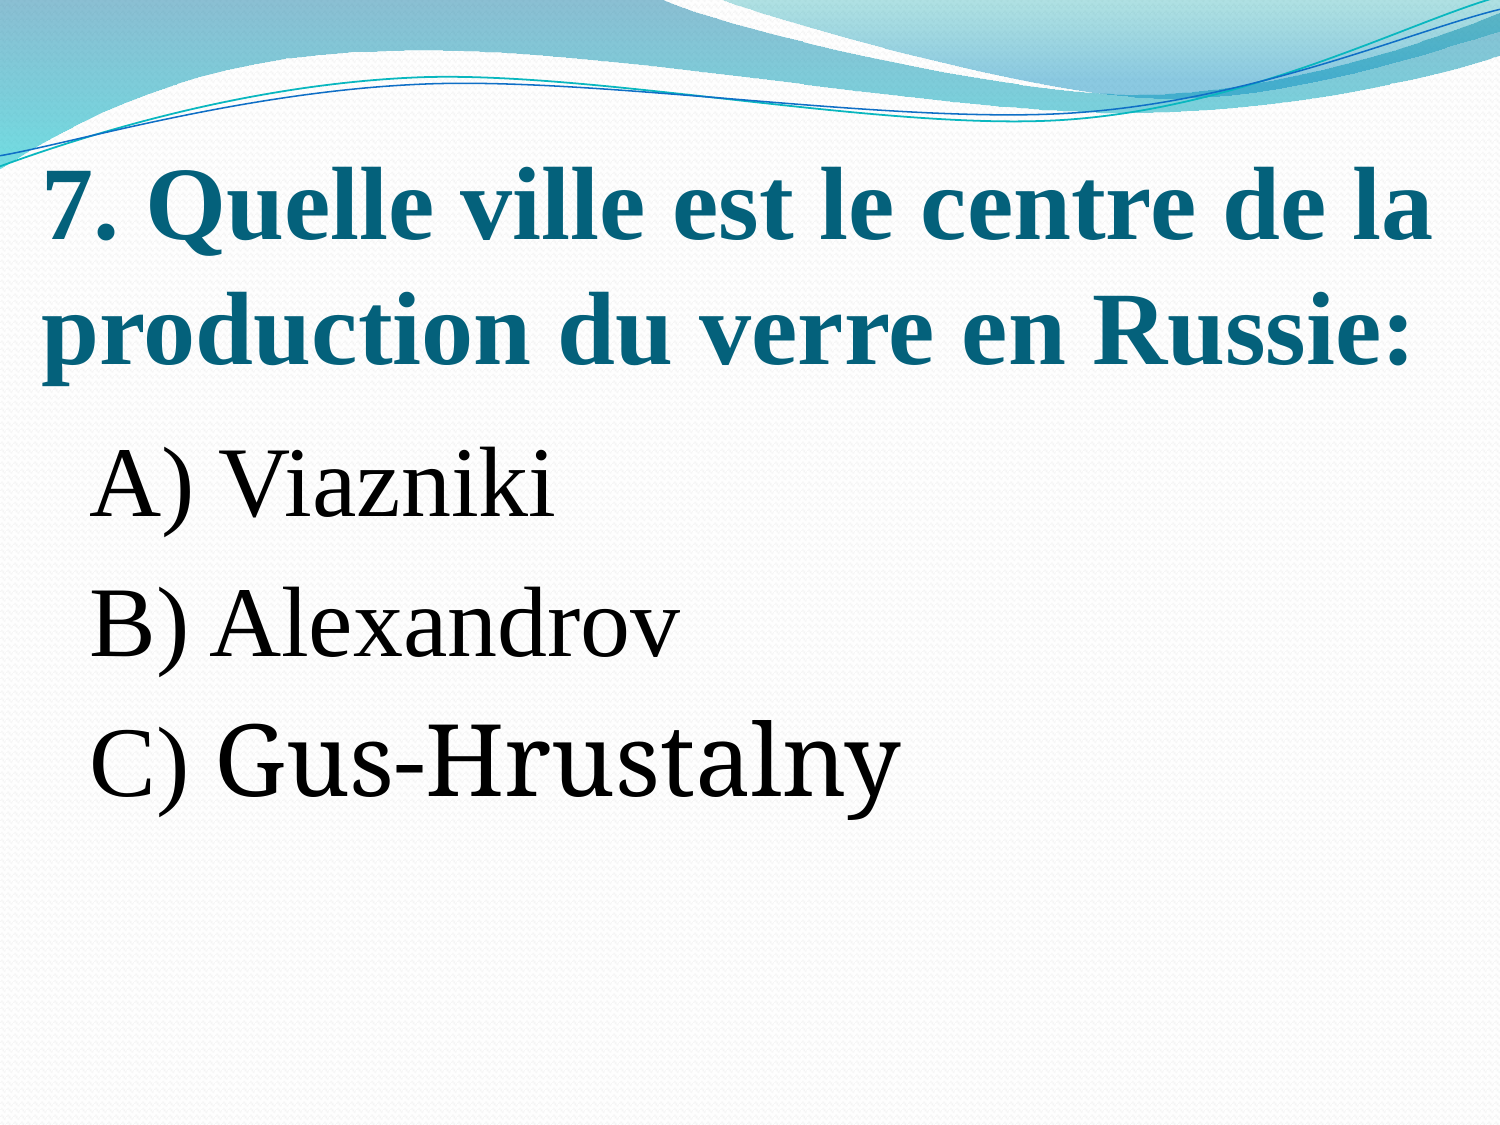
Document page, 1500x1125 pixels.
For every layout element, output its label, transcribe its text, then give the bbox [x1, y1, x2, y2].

title 7. Quelle ville est le centre de la production du verre en Russie: [41, 149, 1447, 386]
list A) Viazniki B) Alexandrov C) Gus-Hrustalny [75, 408, 1425, 1038]
